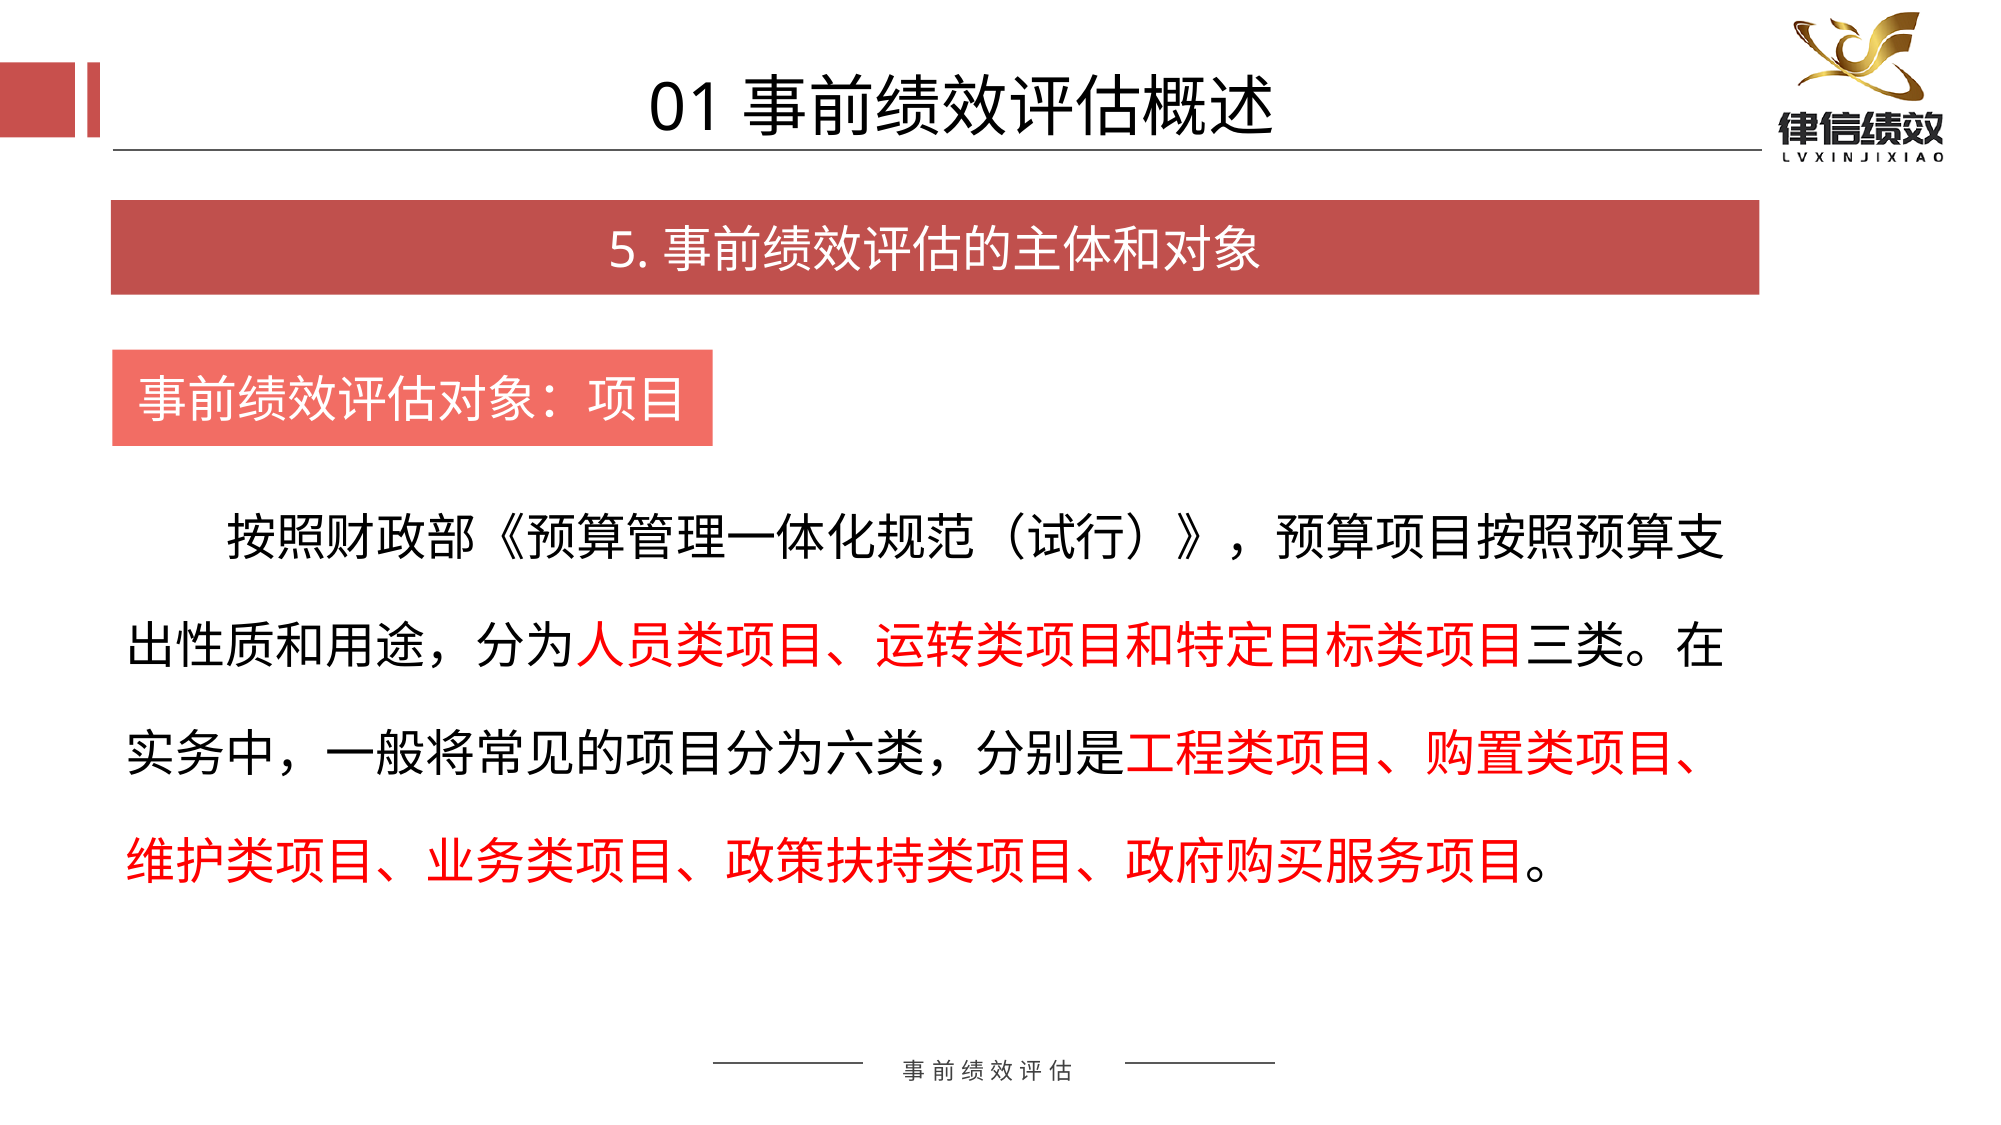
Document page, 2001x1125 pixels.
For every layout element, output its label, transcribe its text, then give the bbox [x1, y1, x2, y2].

text_box 事前绩效评估对象：项目 [110, 348, 715, 448]
text_box 5.事前绩效评估的主体和对象 [109, 198, 1762, 297]
text_box 按照财政部《预算管理一体化规范（试行）》，预算项目按照预算支出性质和用途，分为人员类项目、运转类项目和特定目标类项目三类。在实务中，一般将常见的项目分为六类，分别是工程类项目、购置类项目、维护类项目、业务类项目、政策扶持类项目、政府购买服务项目。 [110, 449, 1756, 897]
text_box 01事前绩效评估概述 [575, 62, 1350, 145]
picture [1762, 0, 1959, 175]
